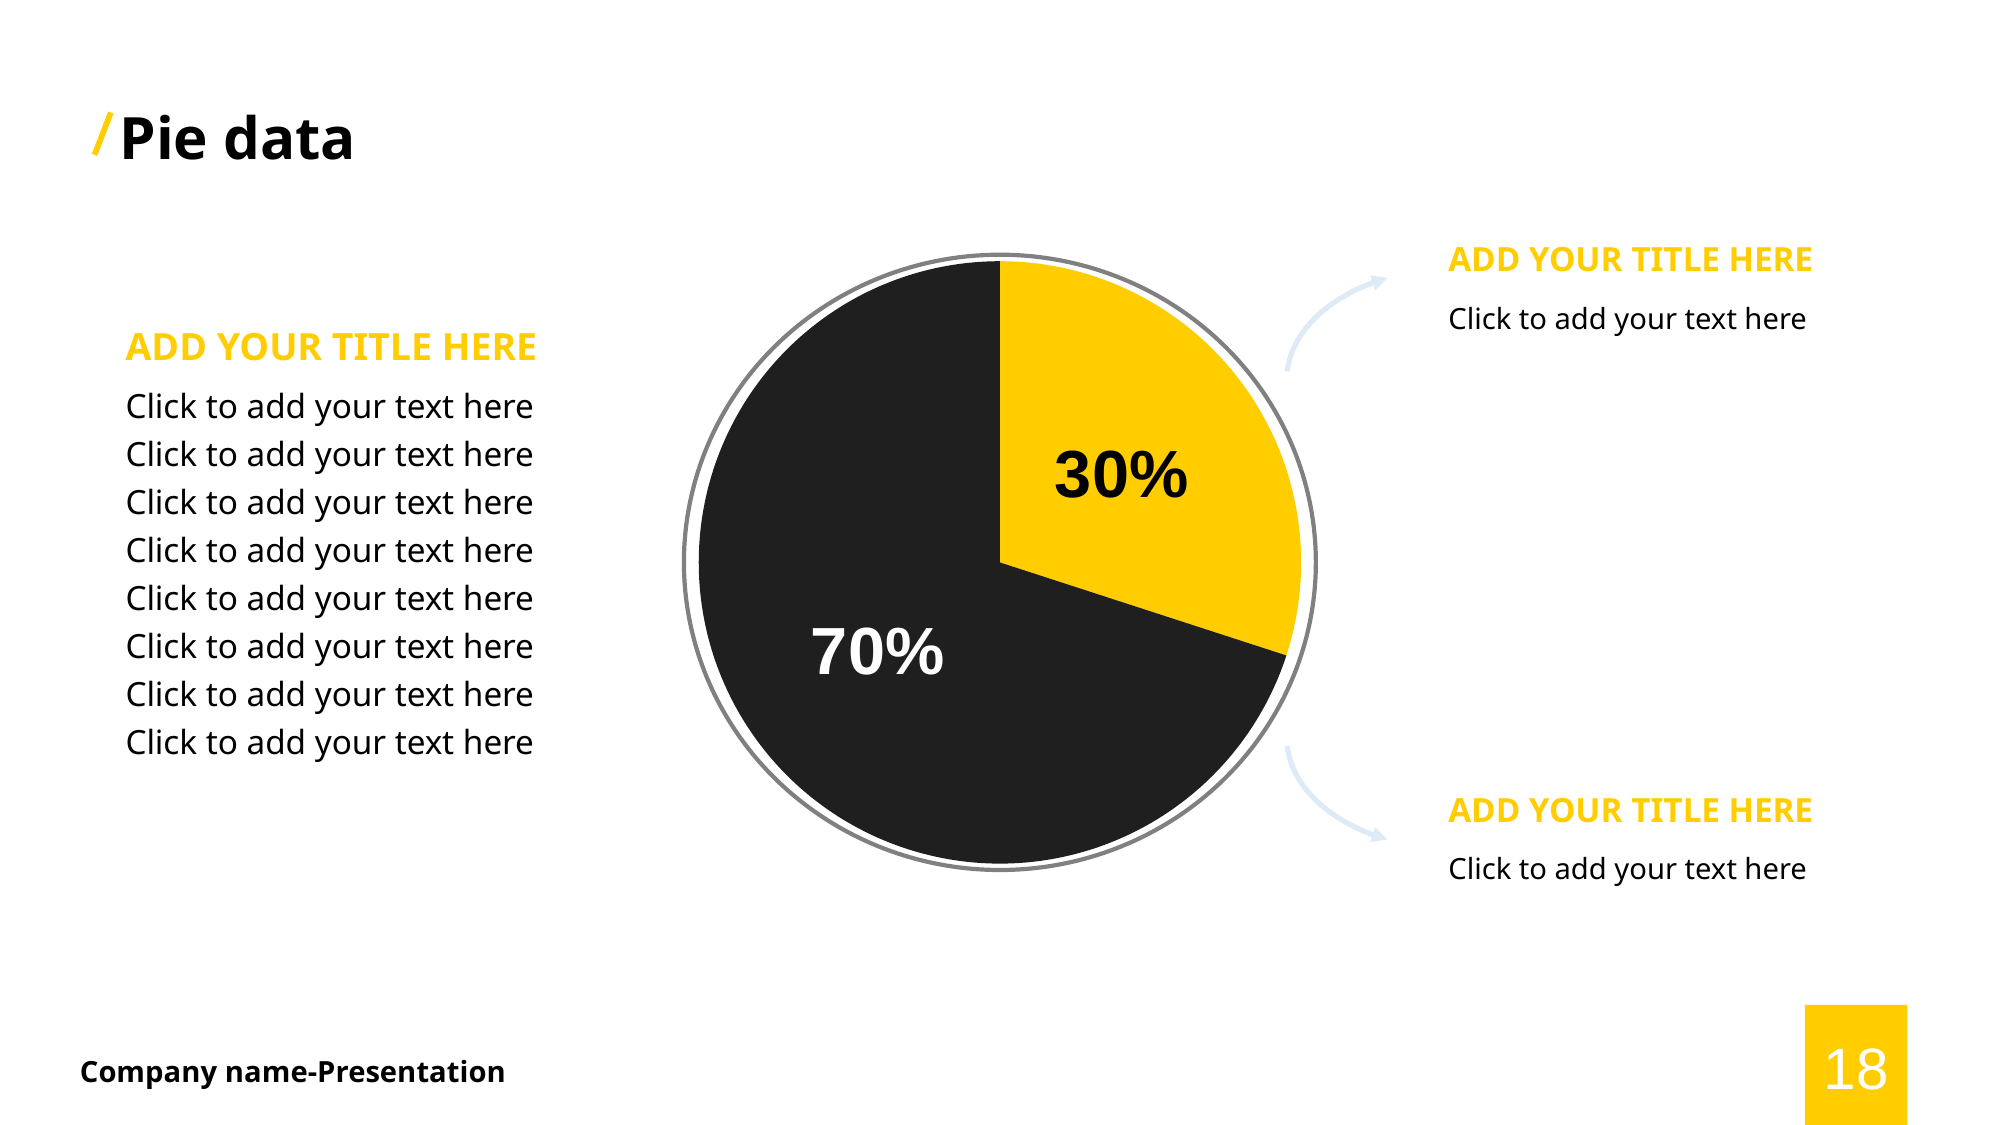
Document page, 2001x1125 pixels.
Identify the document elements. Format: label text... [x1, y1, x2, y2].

text_box ADD YOUR TITLE HERE [1433, 231, 1855, 285]
text_box ADD YOUR TITLE HERE [1471, 781, 1855, 836]
text_box ADD YOUR TITLE HERE [110, 315, 529, 370]
text_box Company name-Presentation [64, 1045, 532, 1096]
text_box Pie data [104, 93, 971, 179]
text_box 18 [1804, 1004, 1908, 1125]
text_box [94, 112, 111, 155]
text_box Click to add your text here Click to add your text here Click to add your text here Click to add your text here Click to add your text here Click to add your text here Click to add your text here Click to add your text here [110, 370, 529, 769]
text_box Click to add your text here [1471, 285, 1903, 343]
text_box Click to add your text here [1433, 836, 1903, 893]
chart [529, 248, 1471, 877]
